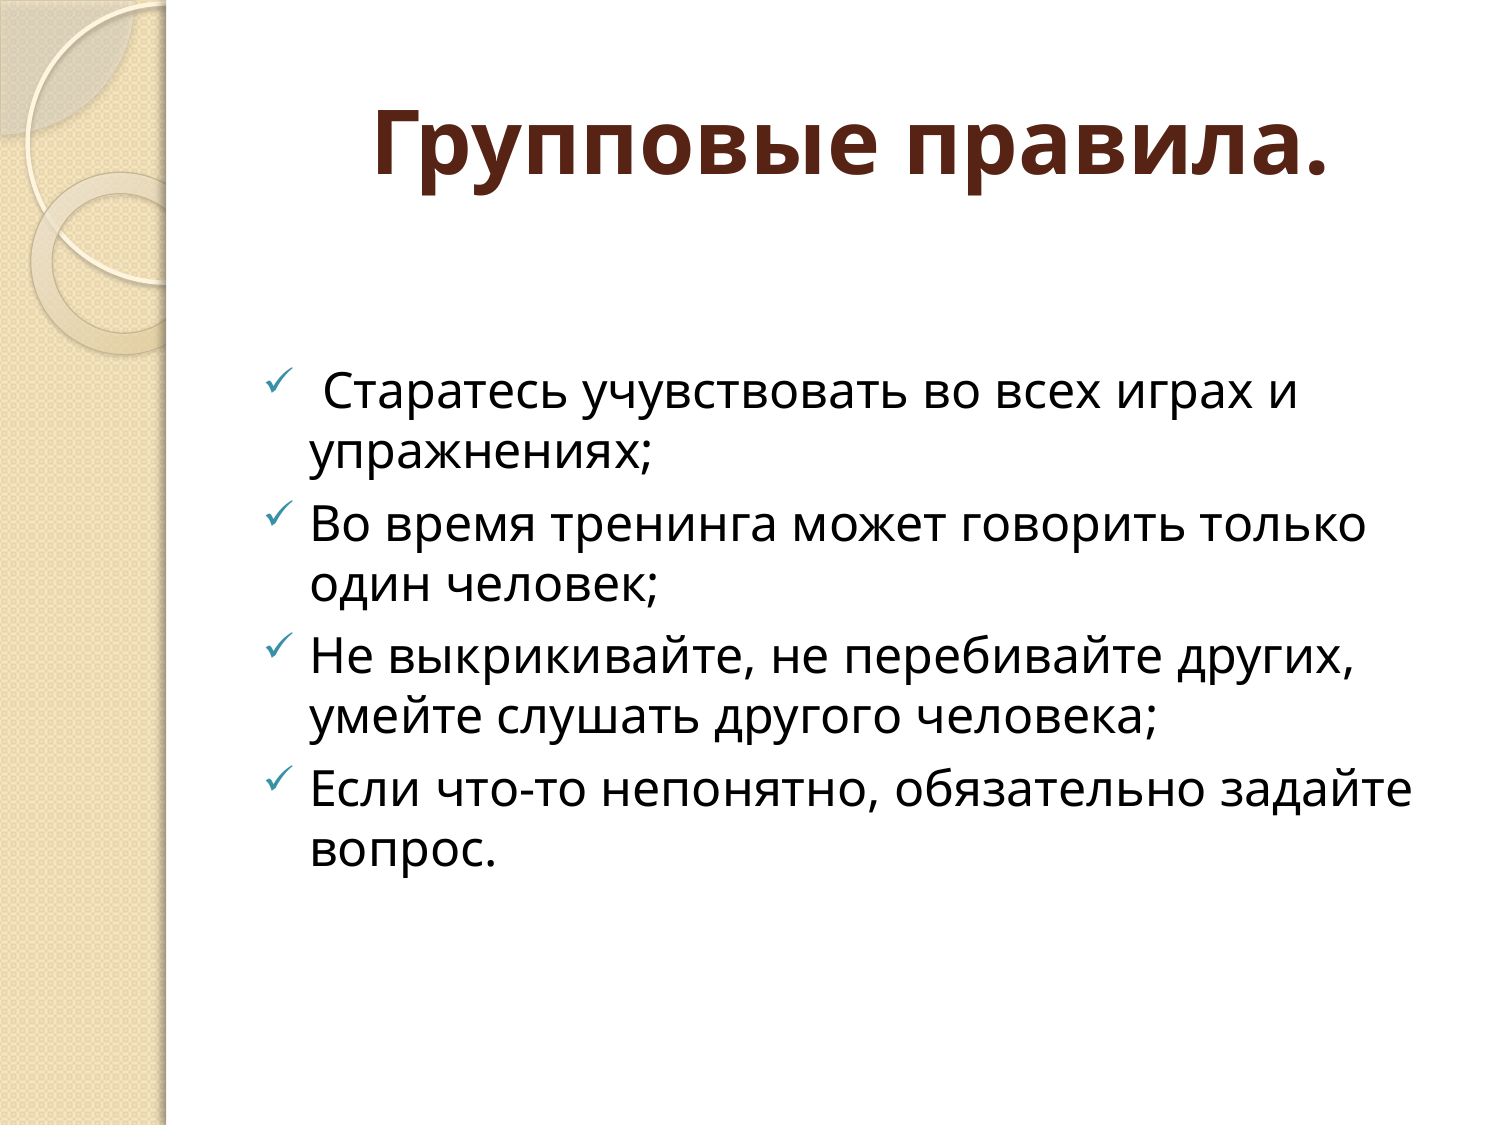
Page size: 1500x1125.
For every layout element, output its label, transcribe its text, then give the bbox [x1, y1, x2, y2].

title Групповые правила. [235, 45, 1466, 233]
list Старатесь учувствовать во всех играх и упражнениях; Во время тренинга может говорить только один человек; Не выкрикивайте, не перебивайте других, умейте слушать другого человека; Если что-то непонятно, обязательно задайте вопрос. [234, 351, 1466, 1025]
